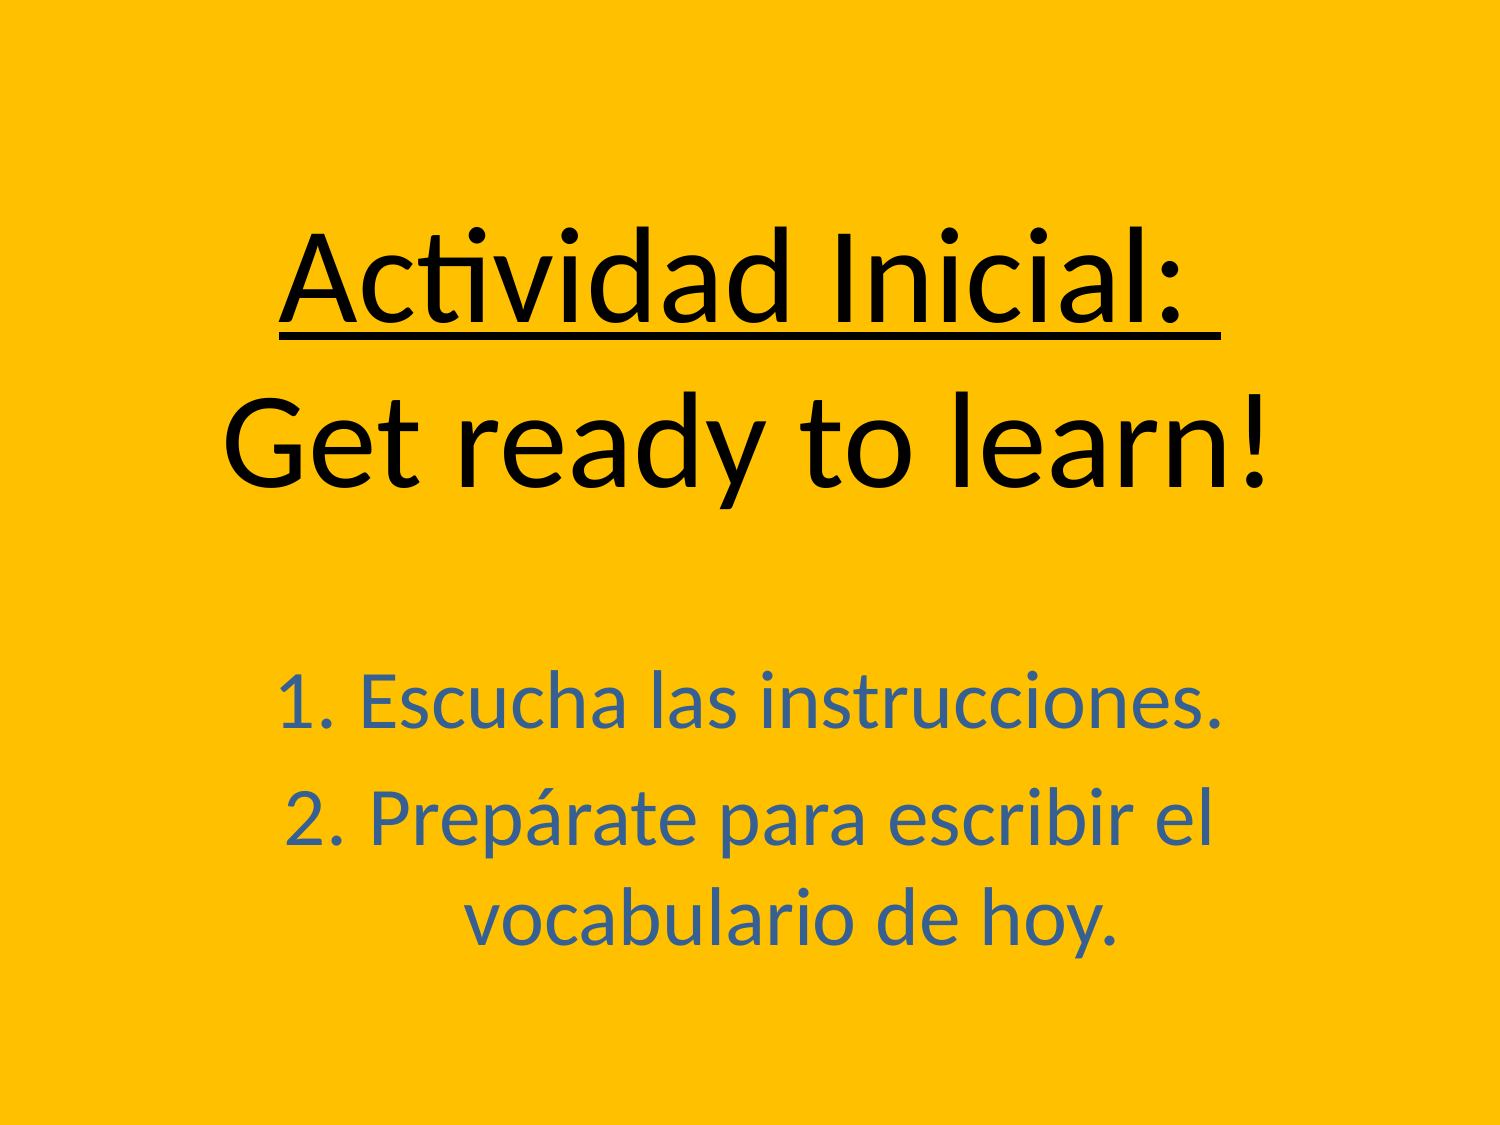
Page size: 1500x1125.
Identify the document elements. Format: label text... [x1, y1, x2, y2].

subtitle Escucha las instrucciones. Prepárate para escribir el vocabulario de hoy. [225, 637, 1275, 925]
title Actividad Inicial: Get ready to learn! [112, 110, 1388, 591]
